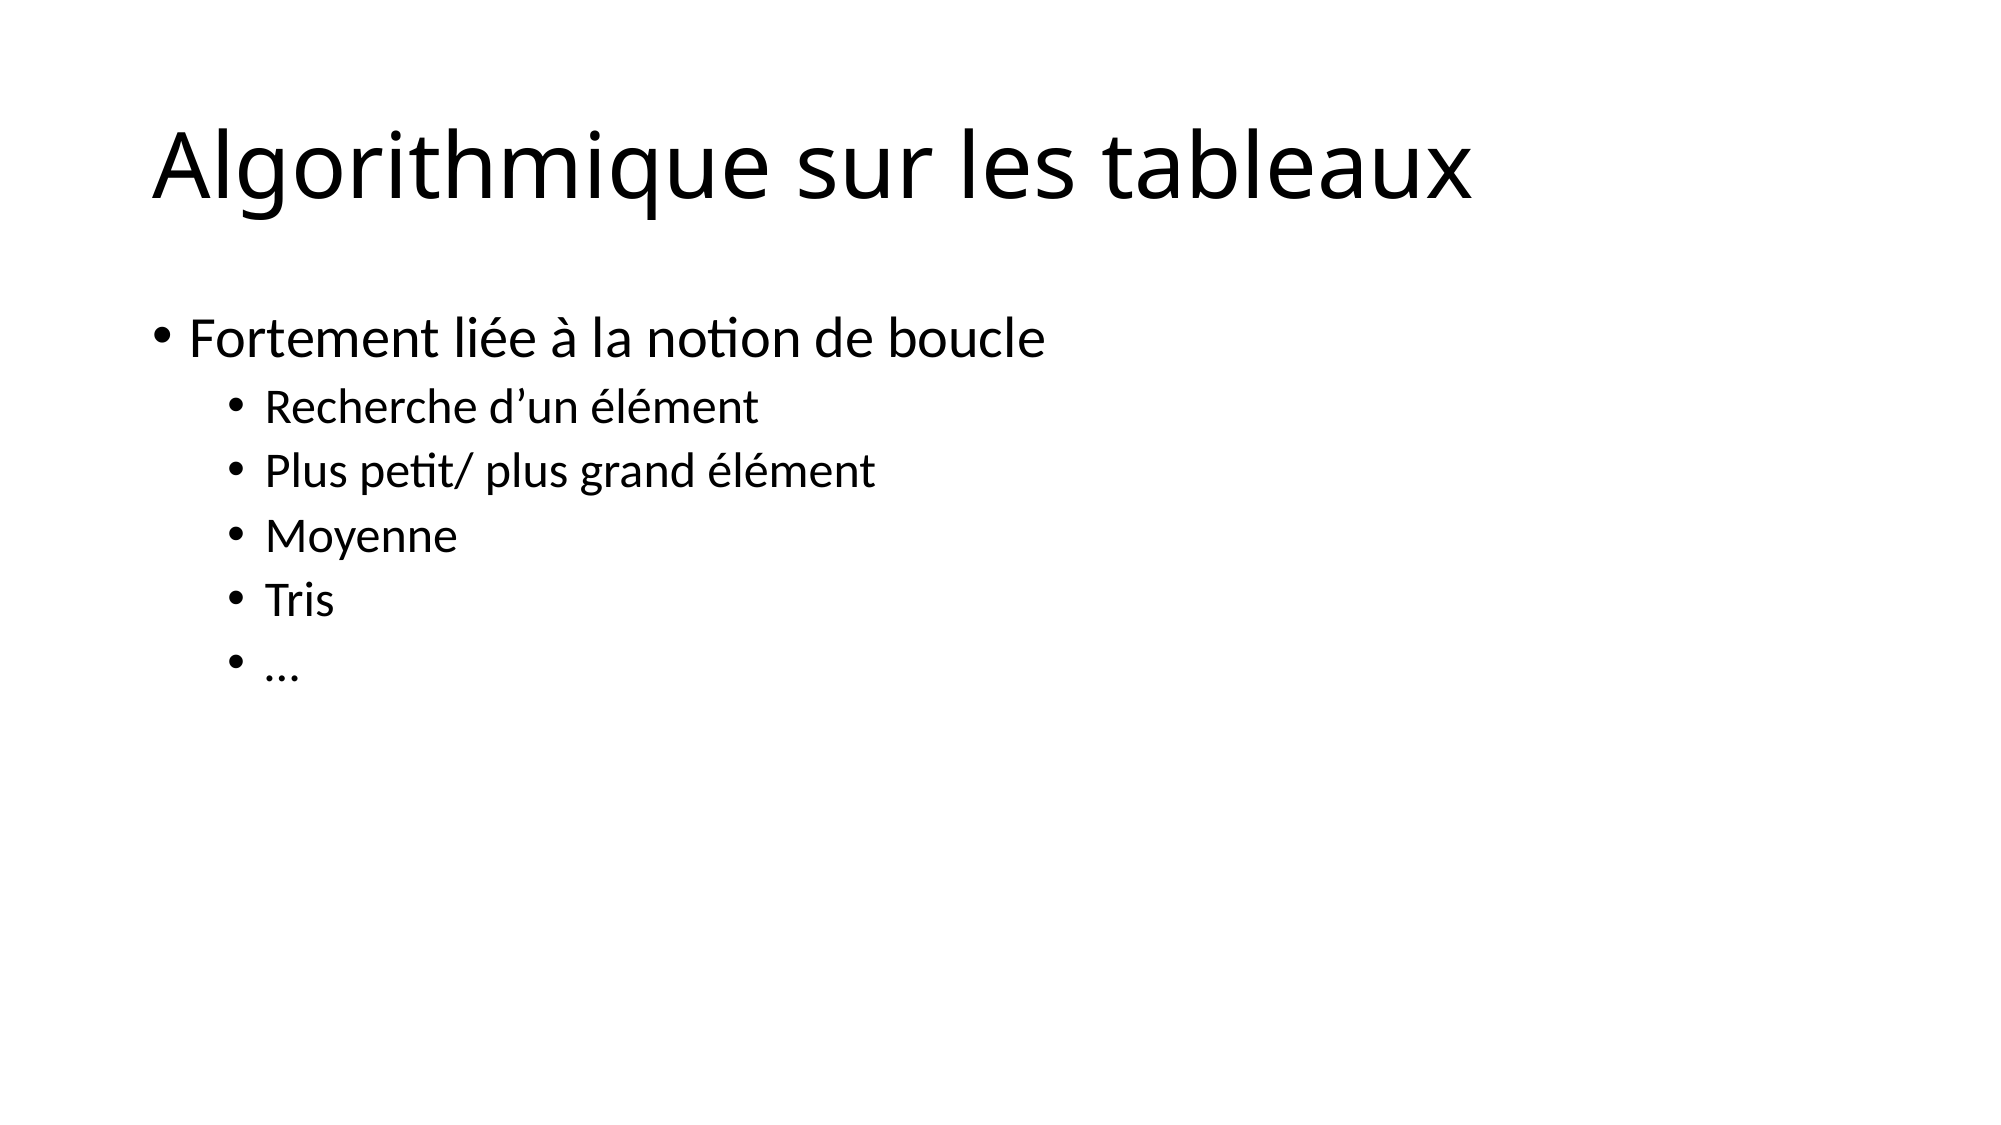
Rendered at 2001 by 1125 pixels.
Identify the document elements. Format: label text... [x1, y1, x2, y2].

title Algorithmique sur les tableaux [137, 59, 1863, 278]
list Fortement liée à la notion de boucle Recherche d’un élément Plus petit/ plus grand élément Moyenne Tris … [137, 299, 1863, 1014]
